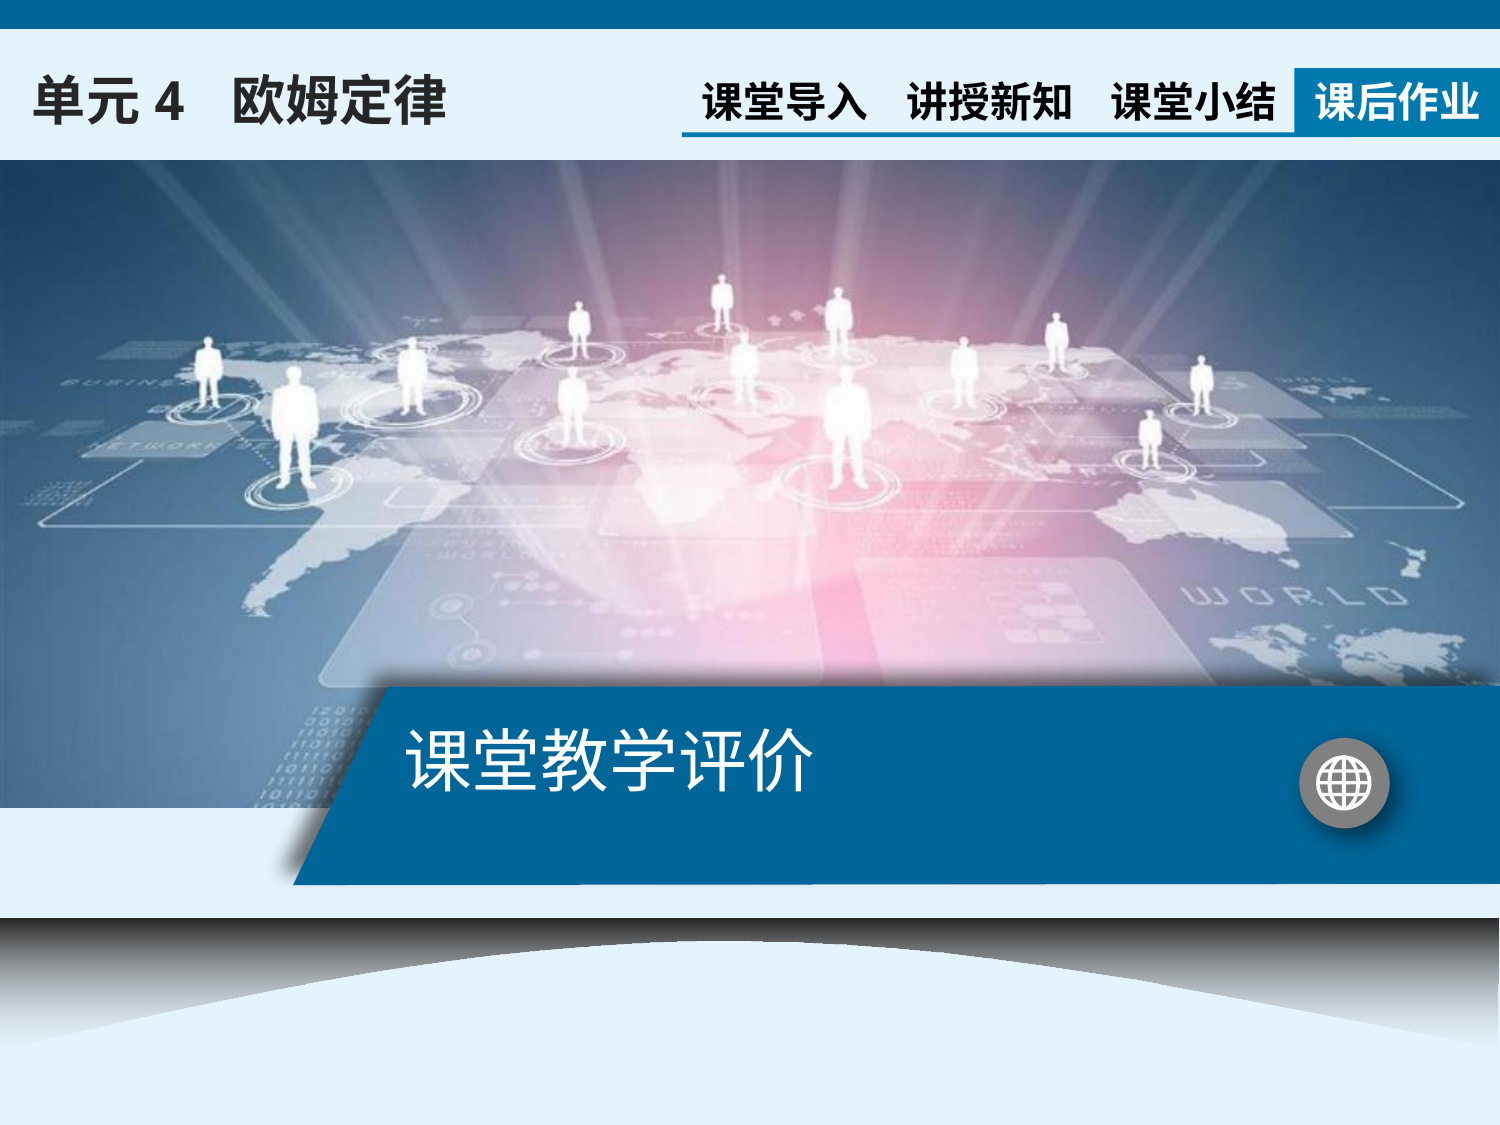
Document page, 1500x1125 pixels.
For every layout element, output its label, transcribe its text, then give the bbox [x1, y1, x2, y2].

picture [0, 160, 1500, 808]
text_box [16, 59, 1500, 140]
title 课堂教学评价 [388, 654, 1499, 809]
